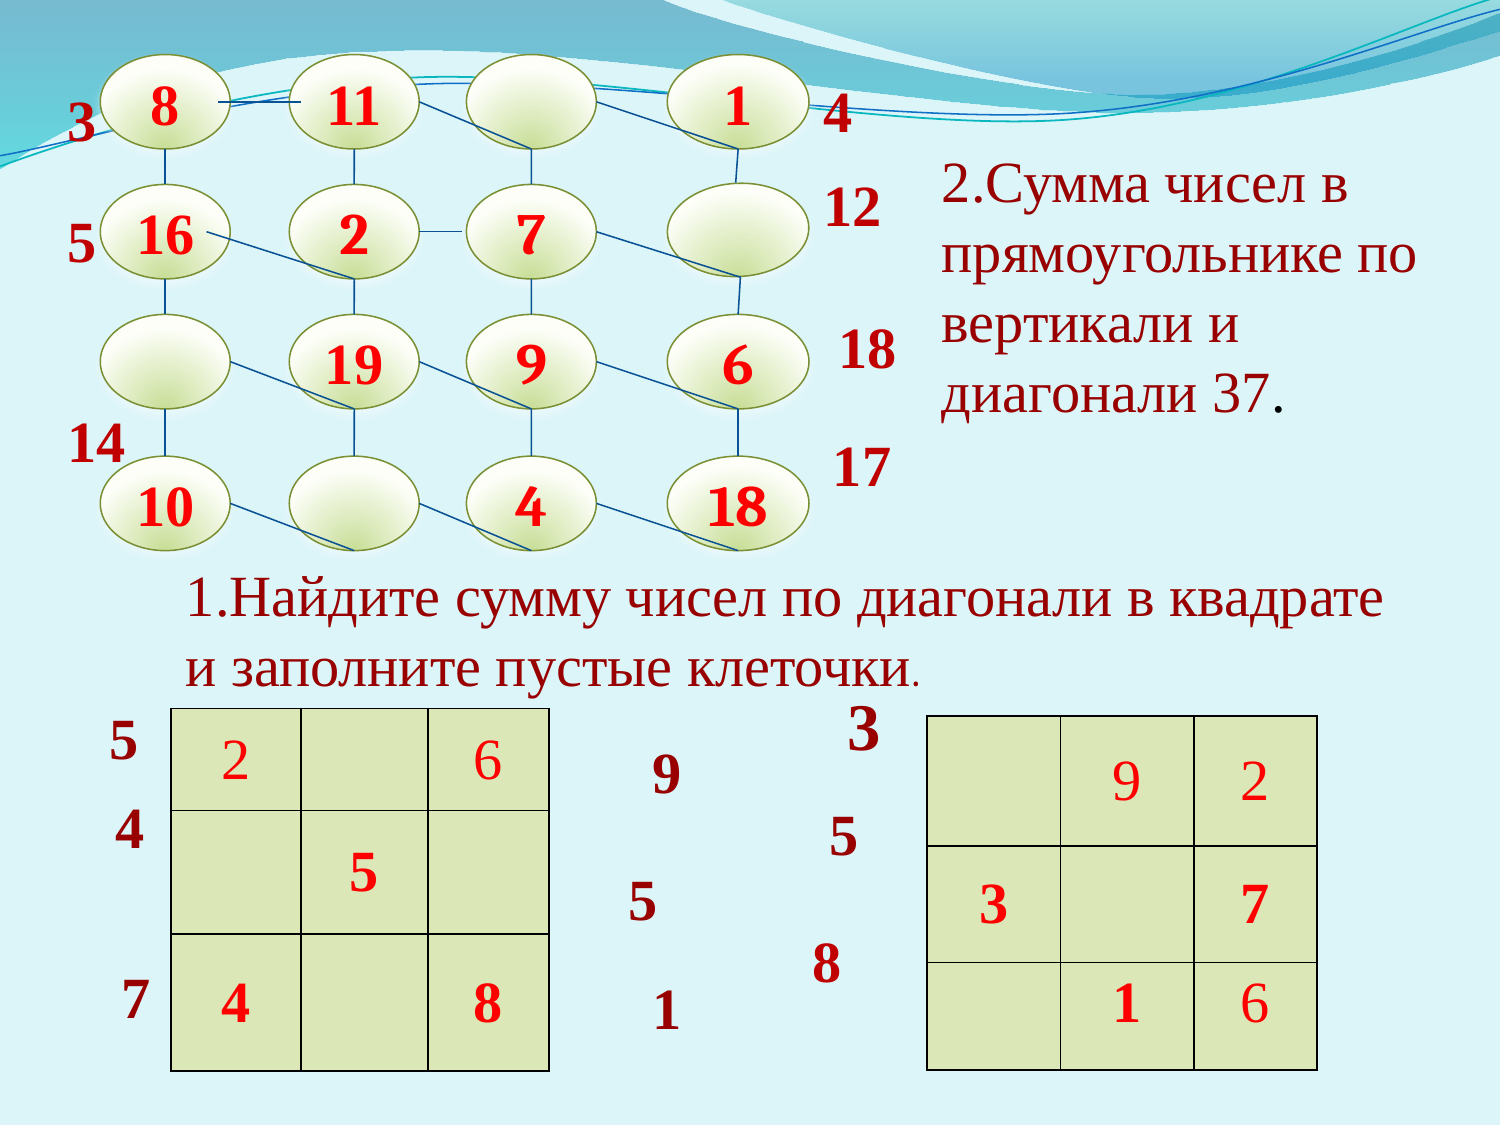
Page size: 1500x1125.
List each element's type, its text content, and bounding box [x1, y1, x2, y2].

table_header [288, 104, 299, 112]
table_cell 3 [928, 847, 1060, 962]
text_box 1.Найдите сумму чисел по диагонали в квадрате и заполните пустые клеточки. [171, 550, 1424, 706]
text_box 4 [465, 455, 598, 550]
text_box 3 [832, 706, 892, 771]
table_cell [302, 935, 427, 952]
text_box [301, 952, 431, 1047]
text_box 7 [465, 183, 598, 280]
text_box [430, 822, 550, 919]
text_box 7 [100, 952, 172, 1038]
text_box 9 [465, 313, 598, 410]
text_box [735, 148, 739, 184]
table_cell 6 [1195, 963, 1316, 1069]
table_cell [928, 963, 1060, 1069]
text_box 2 [288, 183, 420, 280]
text_box 14 [53, 397, 160, 482]
text_box [99, 313, 231, 410]
text_box [731, 313, 747, 322]
text_box 12 [808, 160, 916, 246]
text_box 5 [608, 774, 680, 940]
text_box 78 [220, 234, 231, 238]
table_cell [221, 104, 260, 111]
text_box 1 [631, 964, 703, 1049]
table_header [928, 717, 1060, 845]
table_cell 1 [1061, 963, 1193, 1069]
text_box [465, 53, 598, 150]
text_box 10 [99, 455, 231, 552]
text_box 8 [797, 916, 857, 1002]
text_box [737, 276, 741, 315]
table_header 2 [172, 709, 300, 810]
text_box 5 [76, 693, 172, 779]
table_header 9 [1061, 717, 1193, 845]
table_cell [429, 811, 548, 933]
text_box 3 [53, 30, 124, 161]
text_box 16 [121, 183, 231, 280]
text_box [729, 182, 744, 192]
table_header 6 [429, 709, 548, 810]
text_box 8 [124, 122, 225, 150]
text_box [25, 0, 260, 122]
table_header 2 [1195, 717, 1316, 845]
text_box 2.Сумма чисел в прямоугольнике по вертикали и диагонали 37. [927, 137, 1459, 432]
table_cell 7 [1195, 847, 1316, 962]
text_box [288, 455, 420, 550]
table_cell 8 [429, 935, 548, 1070]
text_box 4 [808, 66, 880, 152]
text_box 6 [666, 313, 808, 410]
table_header [302, 709, 427, 810]
text_box 11 [288, 53, 420, 150]
text_box 5 [808, 790, 880, 875]
text_box 78 [208, 235, 229, 242]
table_cell 5 [302, 811, 427, 933]
table_cell [302, 1047, 427, 1070]
text_box 4 [100, 782, 160, 868]
text_box 18 [808, 302, 927, 388]
table_cell 4 [172, 935, 300, 1070]
text_box 1 [666, 53, 808, 150]
text_box 5 [53, 196, 124, 281]
text_box 9 [631, 727, 703, 813]
text_box 18 [666, 455, 810, 550]
text_box 17 [808, 420, 916, 506]
table_cell [172, 811, 300, 933]
table_cell [1061, 847, 1193, 962]
text_box [666, 182, 808, 278]
text_box 19 [288, 313, 420, 410]
